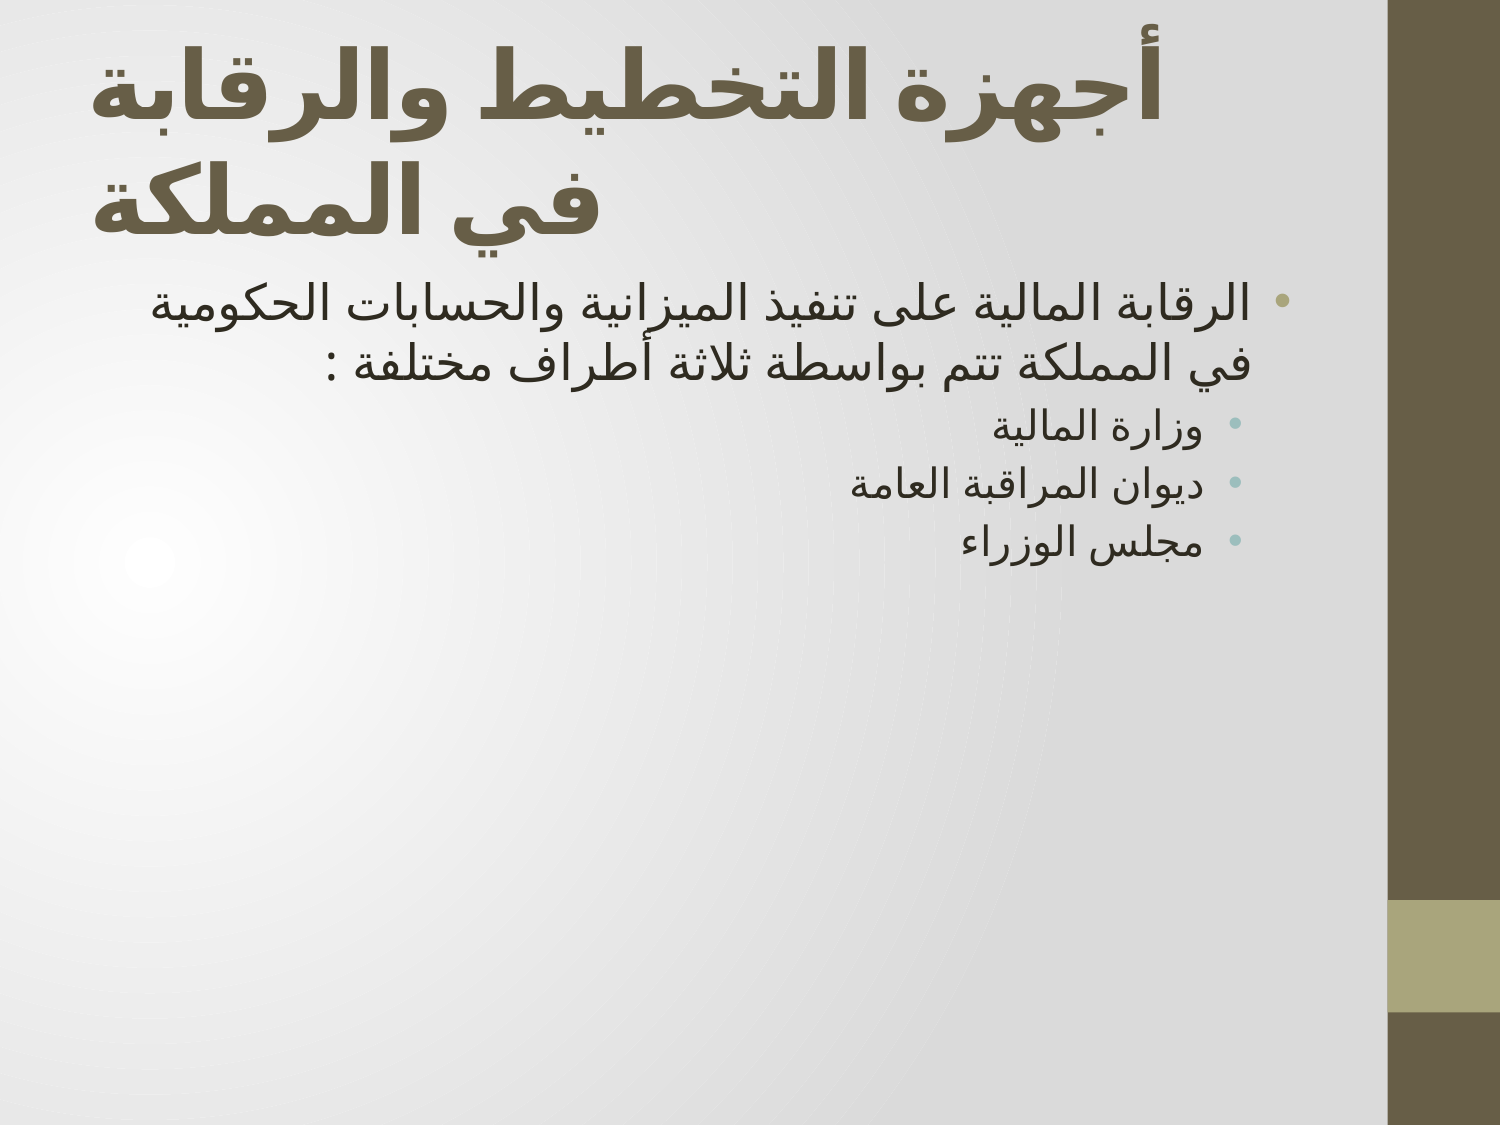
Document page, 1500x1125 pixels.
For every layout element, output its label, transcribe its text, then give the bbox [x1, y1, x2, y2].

title أجهزة التخطيط والرقابة في المملكة [75, 45, 1325, 233]
list الرقابة المالية على تنفيذ الميزانية والحسابات الحكومية في المملكة تتم بواسطة ثلاثة أطراف مختلفة : وزارة المالية ديوان المراقبة العامة مجلس الوزراء [75, 262, 1325, 1050]
